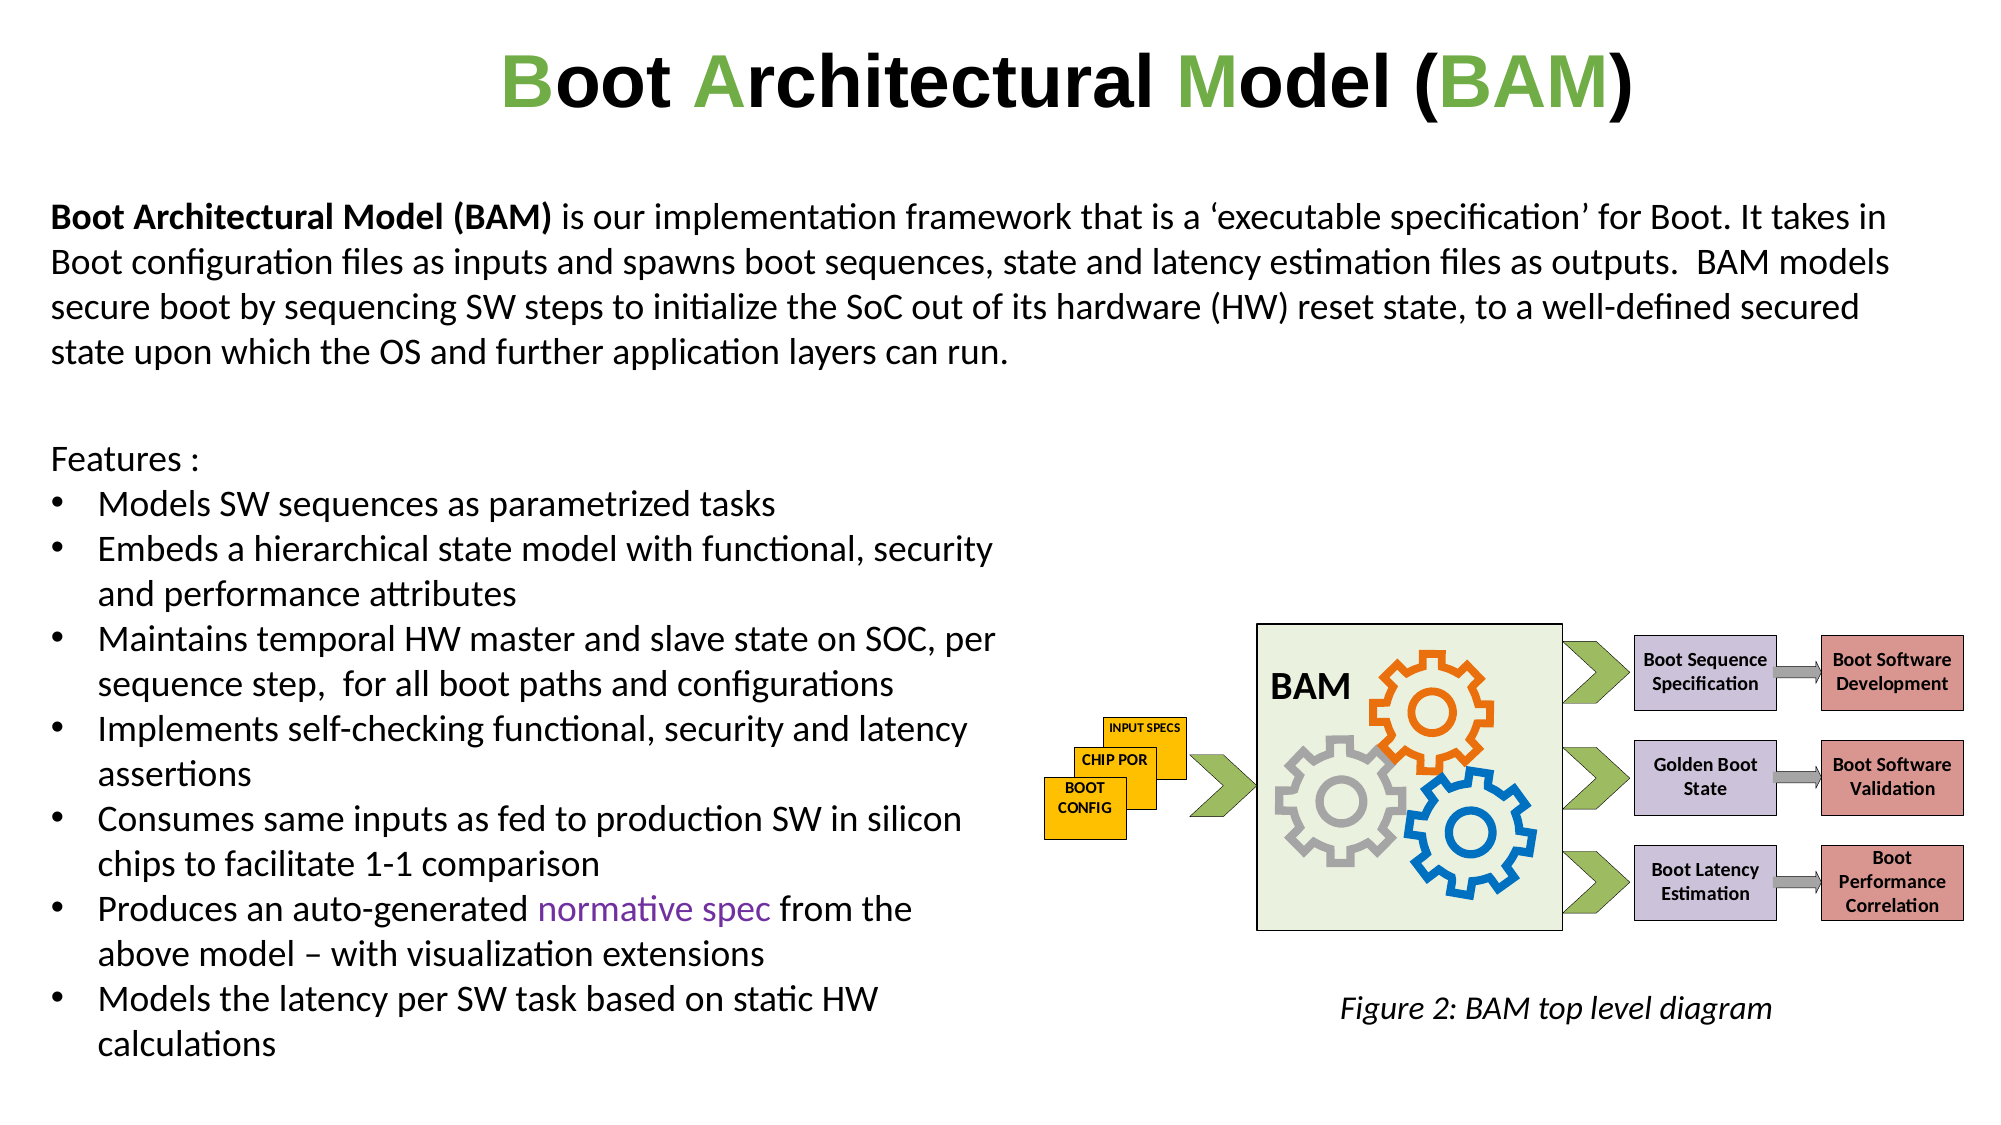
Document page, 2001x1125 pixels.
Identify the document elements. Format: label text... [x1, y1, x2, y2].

picture [1041, 621, 1964, 933]
text_box Boot Architectural Model (BAM) is our implementation framework that is a ‘executable speciﬁcation’ for Boot. It takes in Boot conﬁguration ﬁles as inputs and spawns boot sequences, state and latency estimation ﬁles as outputs. BAM models secure boot by sequencing SW steps to initialize the SoC out of its hardware (HW) reset state, to a well-deﬁned secured state upon which the OS and further application layers can run. [35, 184, 1911, 380]
text_box Features : Models SW sequences as parametrized tasks Embeds a hierarchical state model with functional, security and performance attributes Maintains temporal HW master and slave state on SOC, per sequence step, for all boot paths and conﬁgurations Implements self-checking functional, security and latency assertions Consumes same inputs as fed to production SW in silicon chips to facilitate 1-1 comparison Produces an auto-generated normative spec from the above model – with visualization extensions Models the latency per SW task based on static HW calculations [36, 426, 1014, 1072]
text_box Boot Architectural Model (BAM) [380, 25, 1755, 130]
text_box Figure 2: BAM top level diagram [1325, 978, 1940, 1034]
